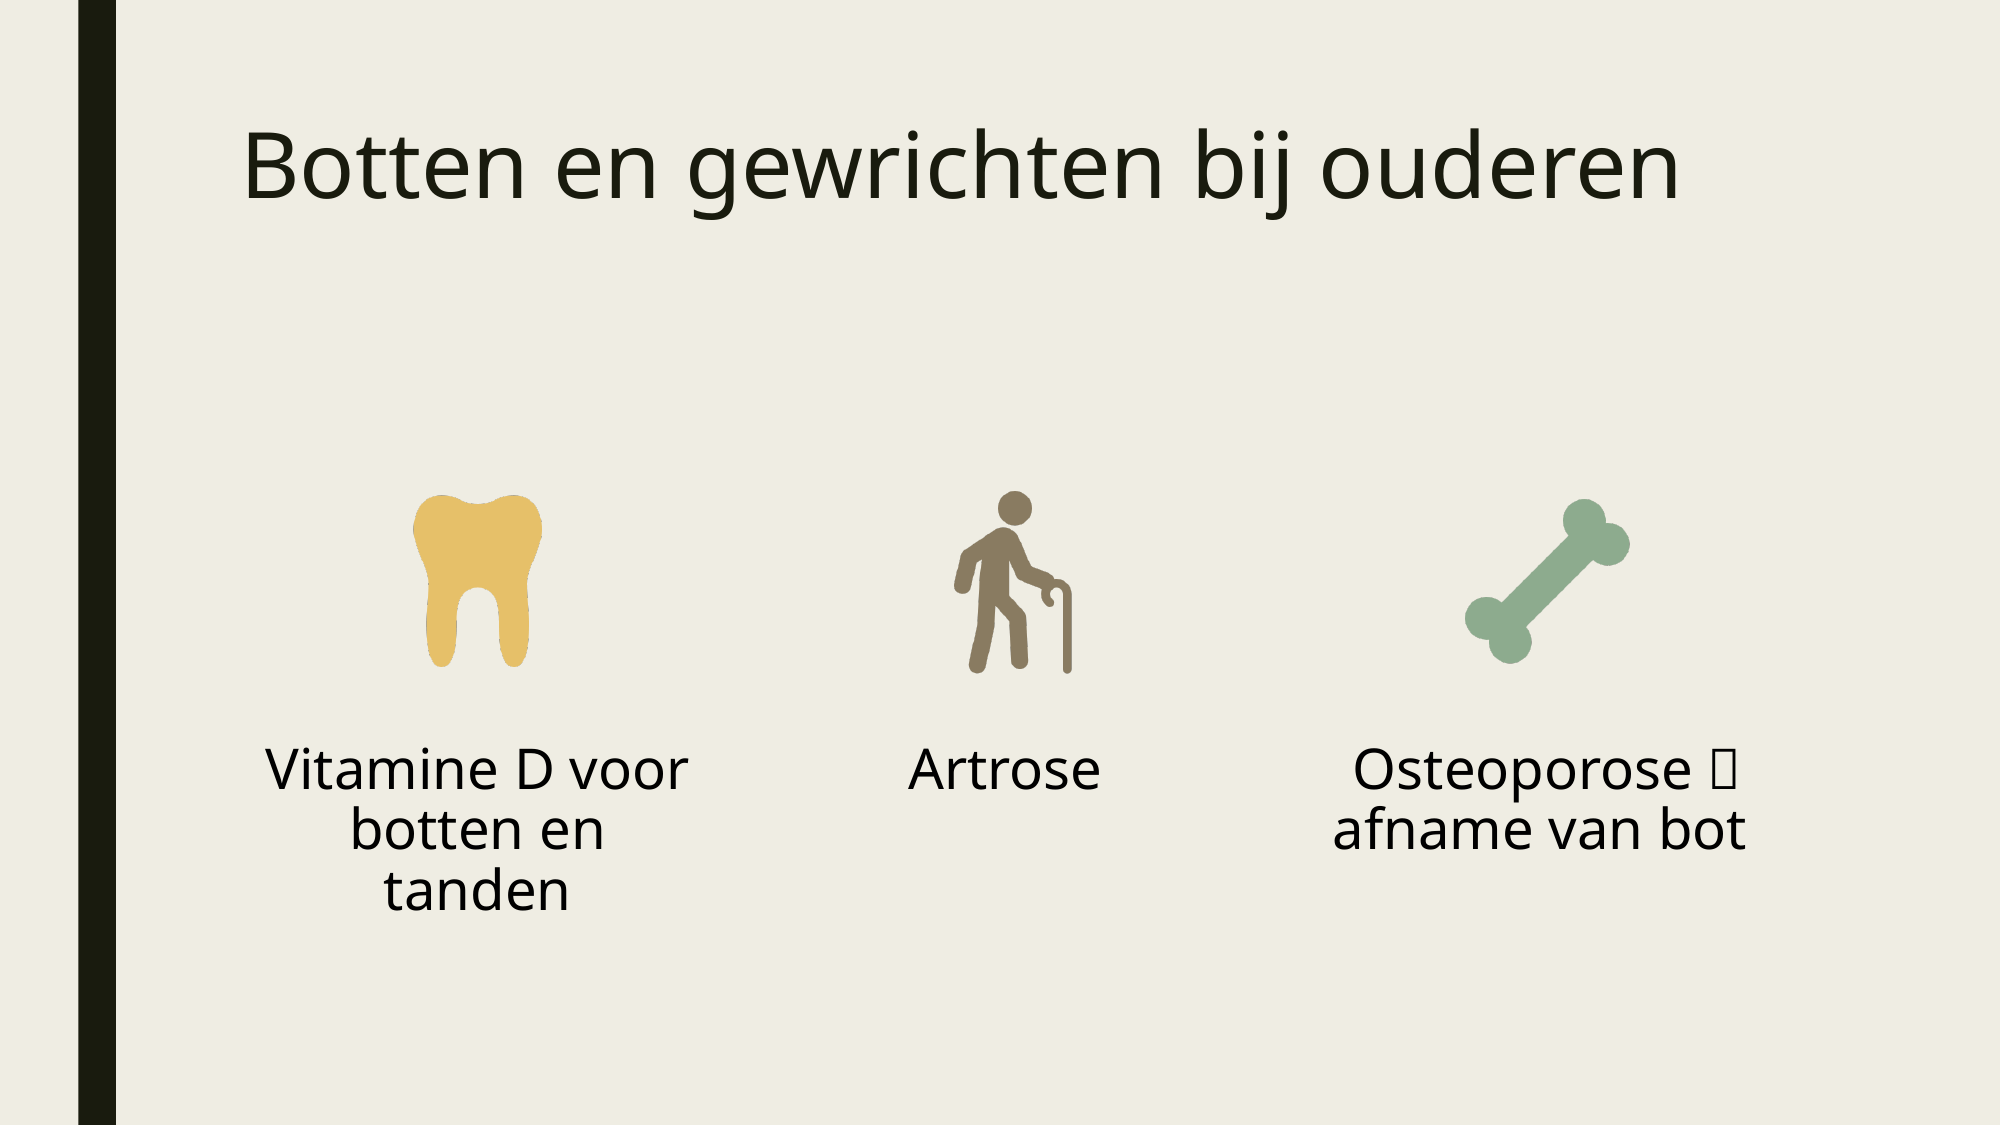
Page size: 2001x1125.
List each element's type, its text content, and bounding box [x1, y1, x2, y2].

title Botten en gewrichten bij ouderen [225, 112, 1800, 357]
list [224, 374, 1800, 963]
